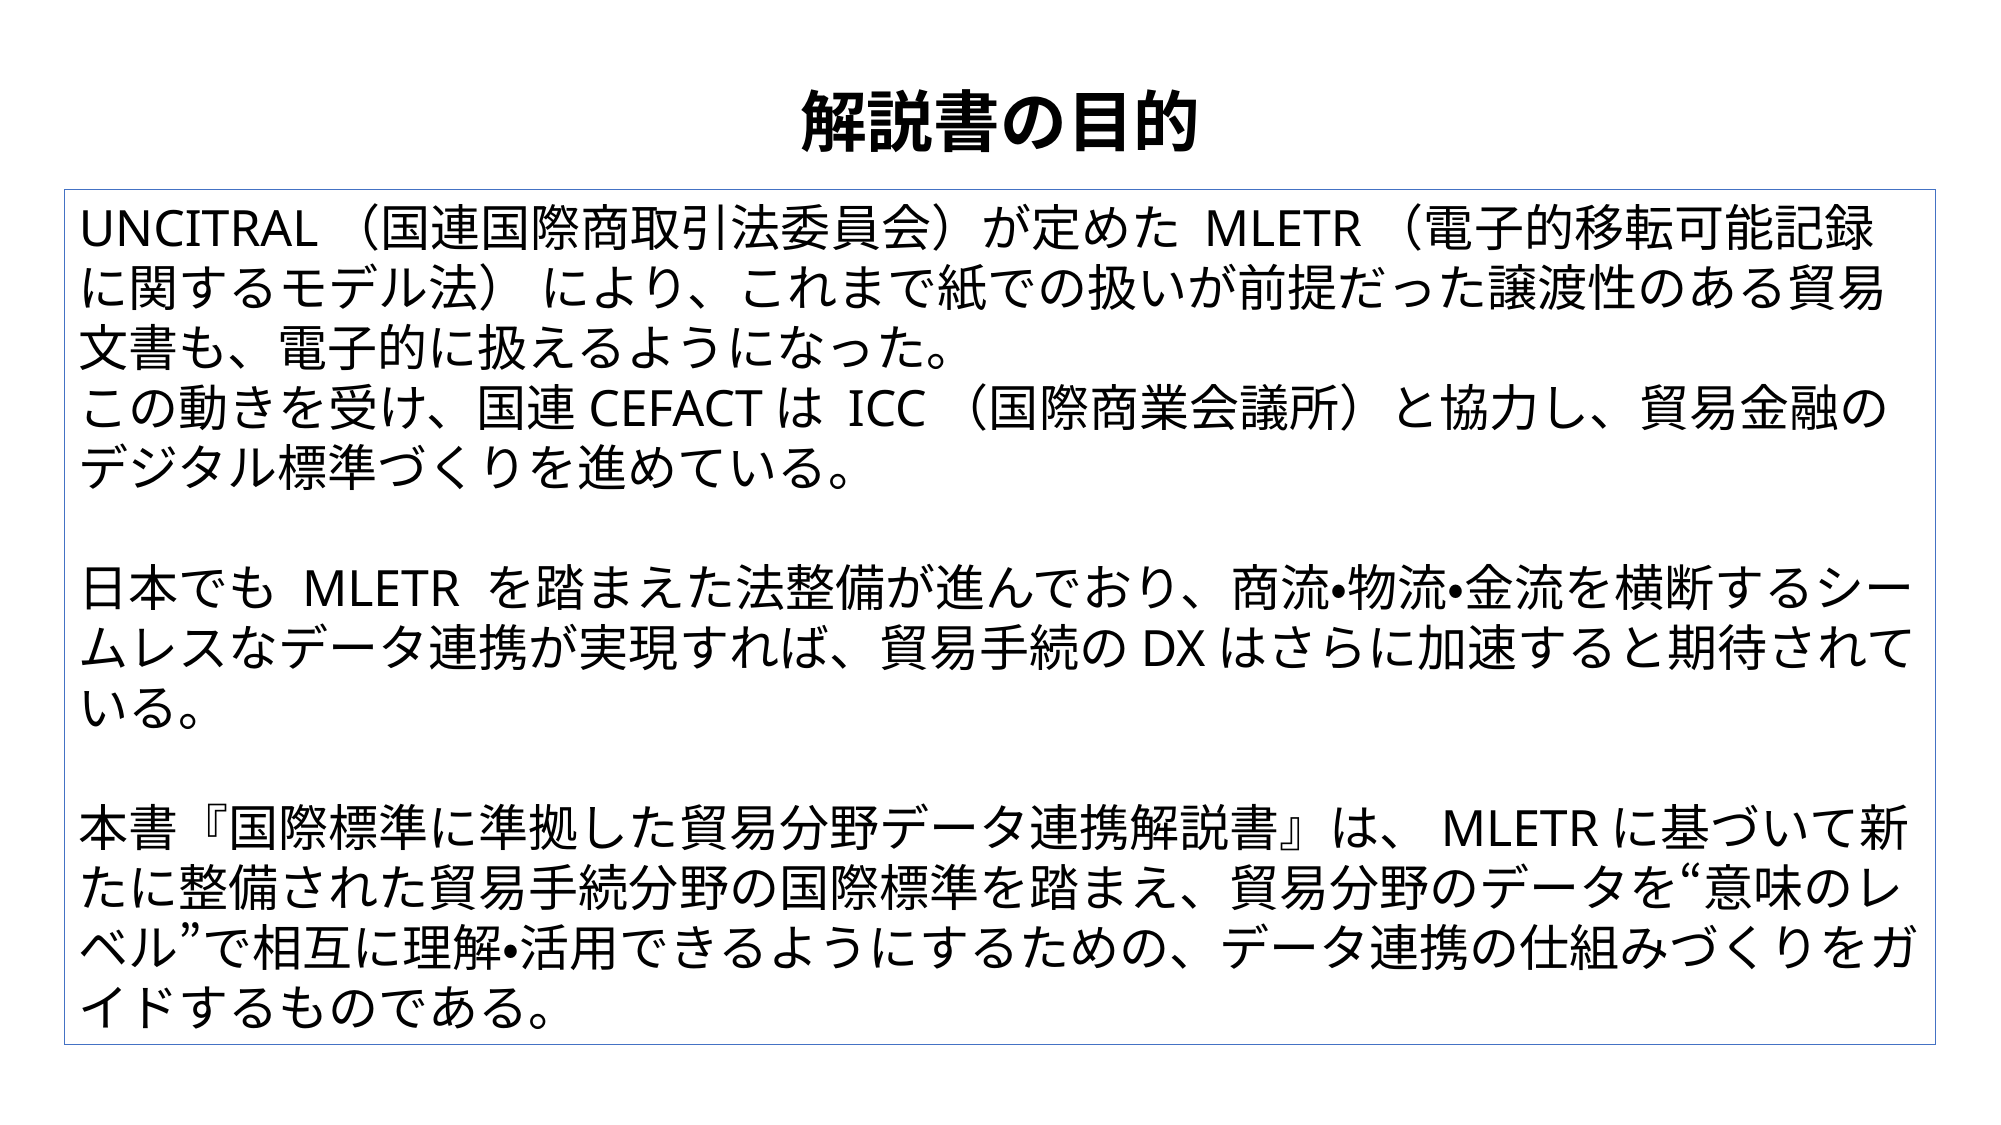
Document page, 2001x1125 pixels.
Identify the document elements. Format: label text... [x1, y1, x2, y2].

text_box 解説書の目的 [287, 71, 1713, 167]
text_box UNCITRAL（国連国際商取引法委員会）が定めた MLETR（電子的移転可能記録に関するモデル法） により、これまで紙での扱いが前提だった譲渡性のある貿易文書も、電子的に扱えるようになった。 この動きを受け、国連CEFACTは ICC（国際商業会議所）と協力し、貿易金融のデジタル標準づくりを進めている。 日本でも MLETR を踏まえた法整備が進んでおり、商流・物流・金流を横断するシームレスなデータ連携が実現すれば、貿易手続のDXはさらに加速すると期待されている。 本書『国際標準に準拠した貿易分野データ連携解説書』は、MLETRに基づいて新たに整備された貿易手続分野の国際標準を踏まえ、貿易分野のデータを“意味のレベル”で相互に理解・活用できるようにするための、データ連携の仕組みづくりをガイドするものである。 [64, 189, 1936, 1045]
